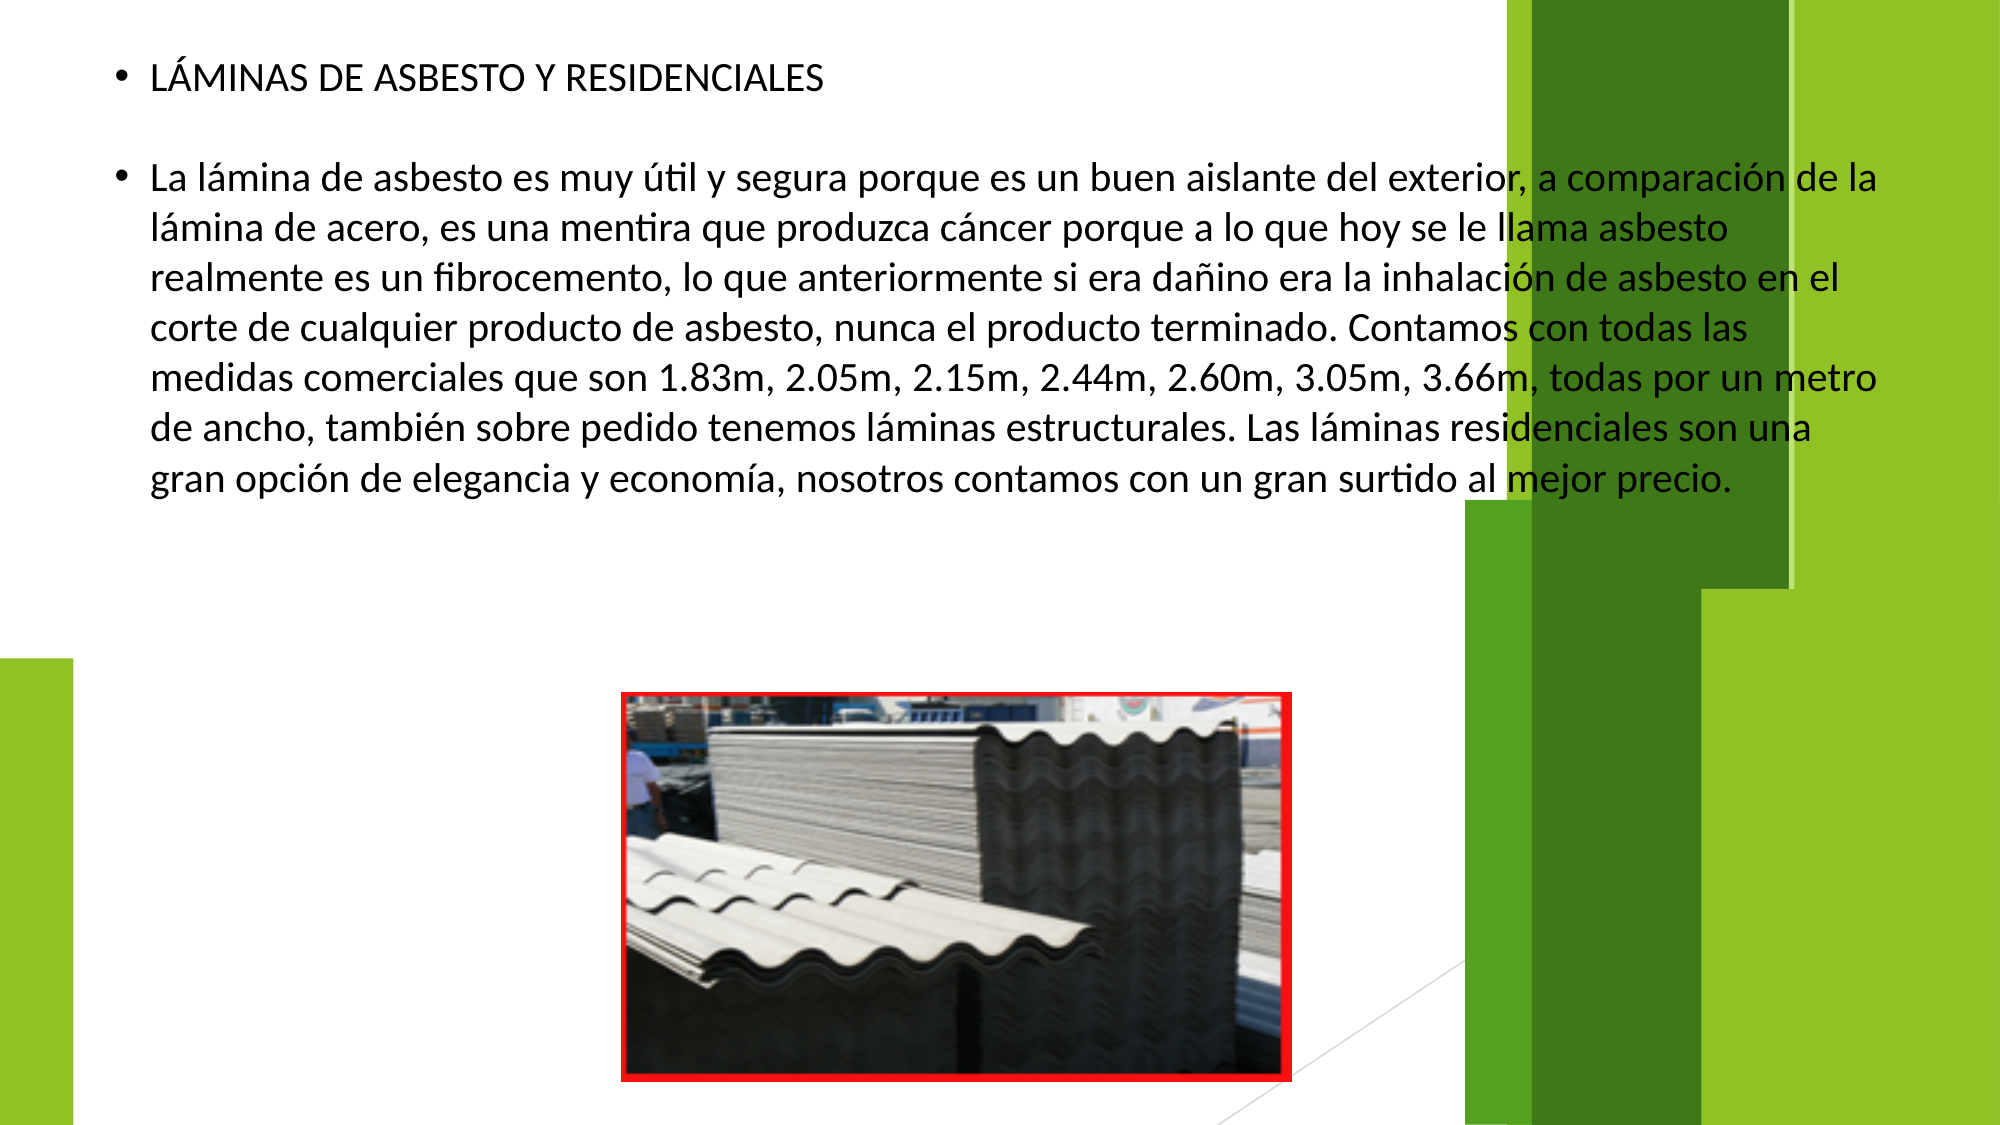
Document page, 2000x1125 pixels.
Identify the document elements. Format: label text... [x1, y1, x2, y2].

text_box LÁMINAS DE ASBESTO Y RESIDENCIALES La lámina de asbesto es muy útil y segura porque es un buen aislante del exterior, a comparación de la lámina de acero, es una mentira que produzca cáncer porque a lo que hoy se le llama asbesto realmente es un fibrocemento, lo que anteriormente si era dañino era la inhalación de asbesto en el corte de cualquier producto de asbesto, nunca el producto terminado. Contamos con todas las medidas comerciales que son 1.83m, 2.05m, 2.15m, 2.44m, 2.60m, 3.05m, 3.66m, todas por un metro de ancho, también sobre pedido tenemos láminas estructurales. Las láminas residenciales son una gran opción de elegancia y economía, nosotros contamos con un gran surtido al mejor precio. [99, 42, 1900, 1094]
picture [621, 692, 1292, 1083]
